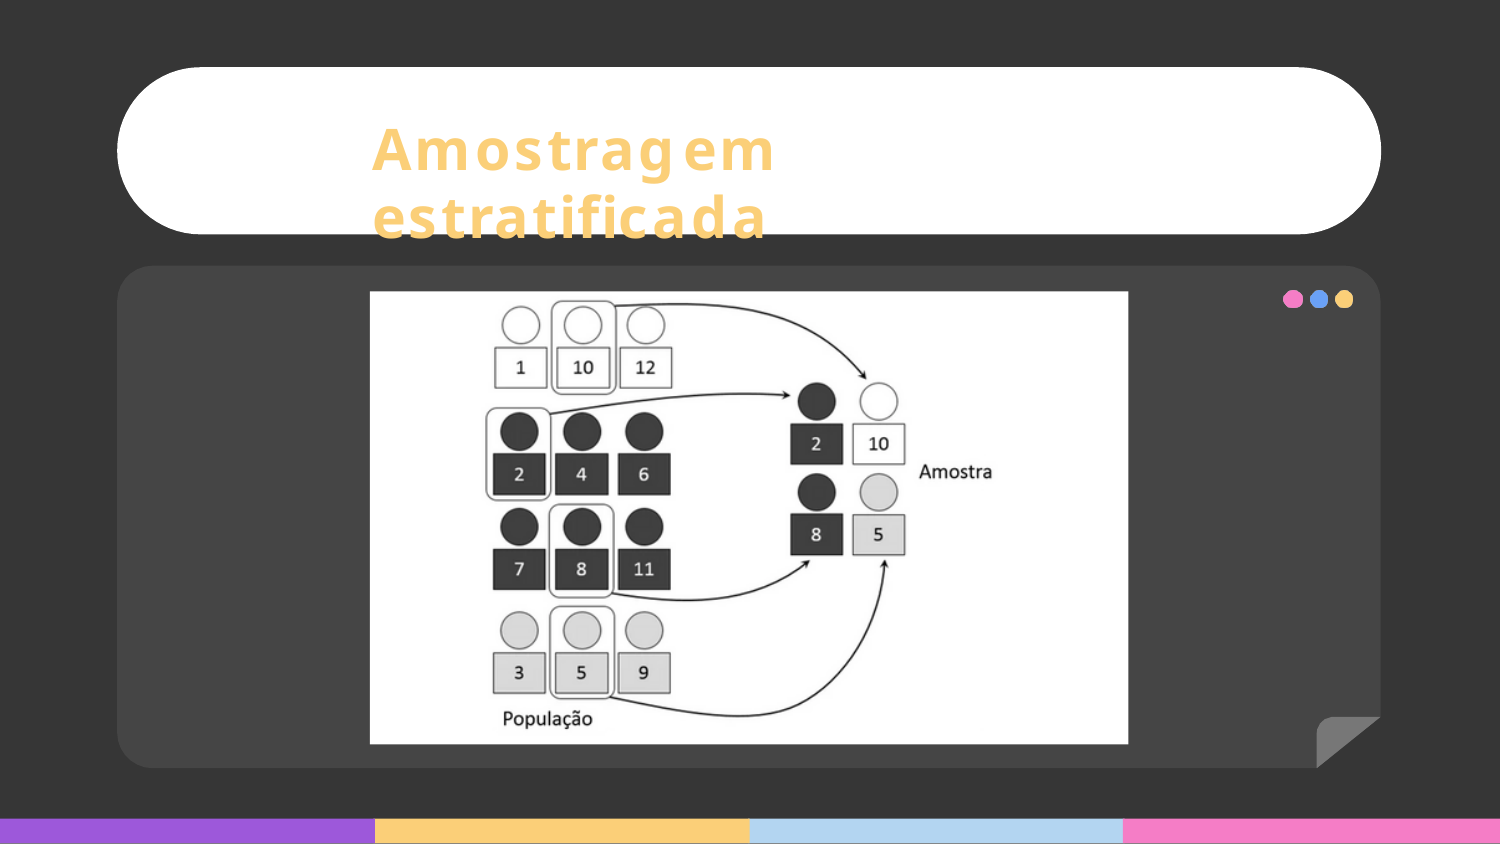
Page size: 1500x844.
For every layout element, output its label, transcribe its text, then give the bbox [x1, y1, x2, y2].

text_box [116, 265, 1383, 771]
title Amostragem estratificada [370, 110, 1128, 254]
